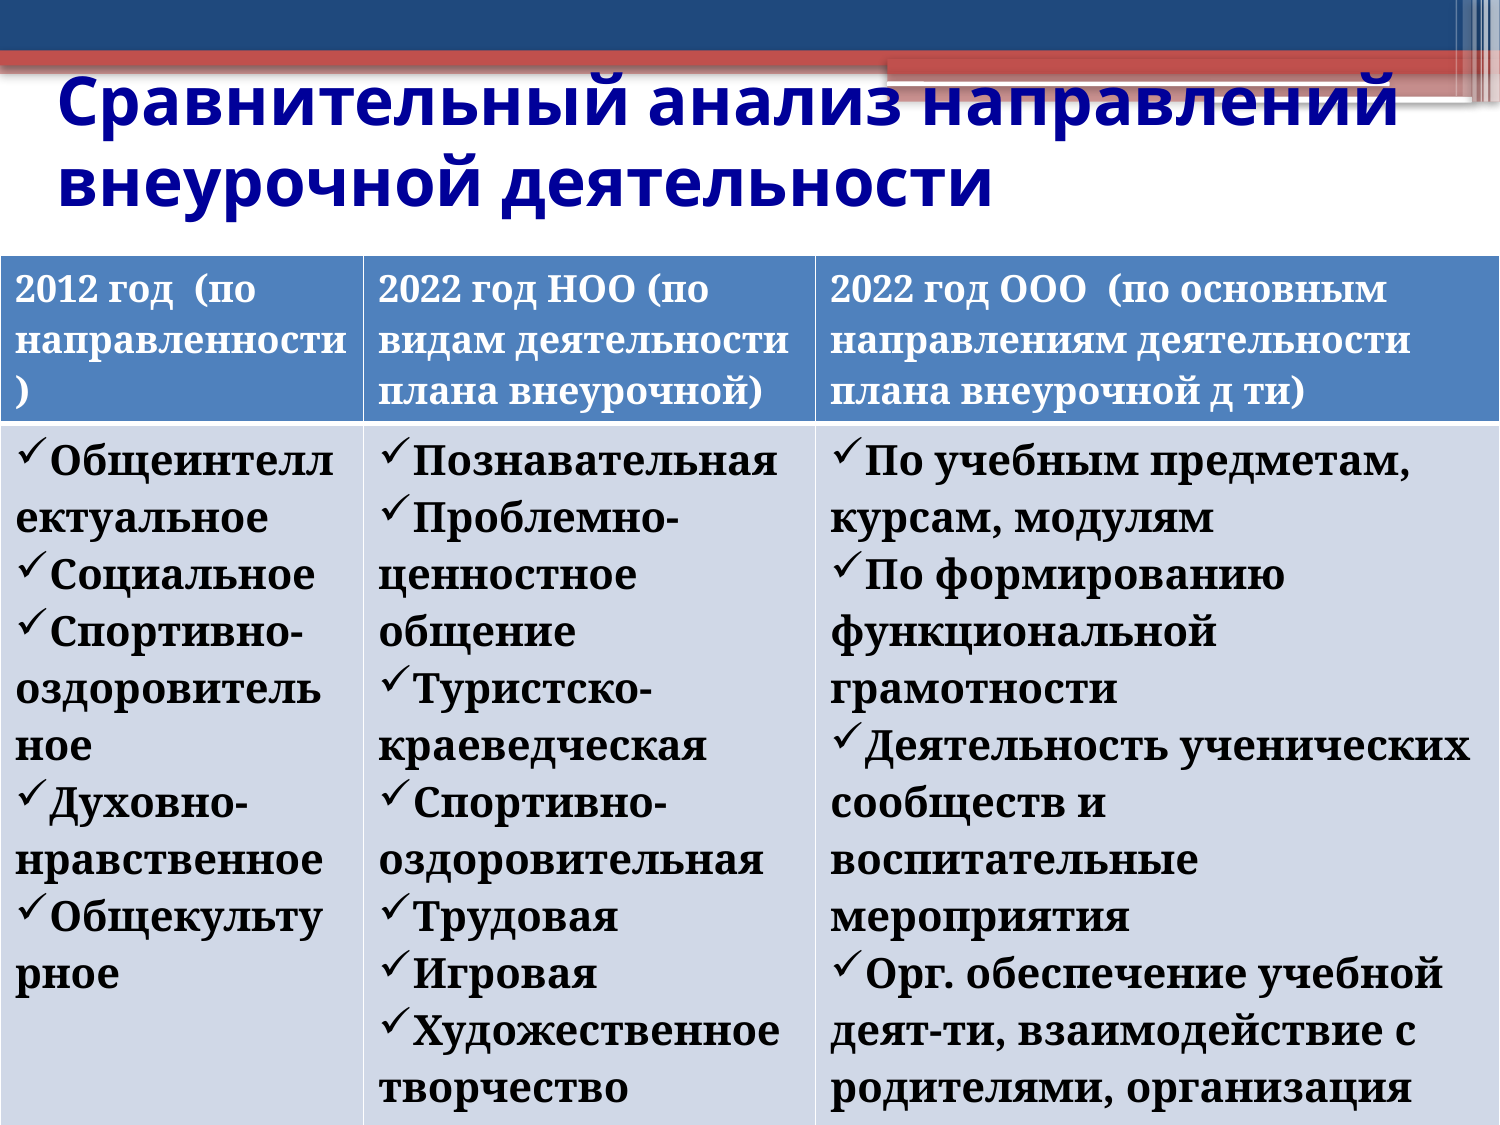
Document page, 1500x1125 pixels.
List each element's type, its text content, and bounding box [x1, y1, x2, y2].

table_cell Общеинтеллектуальное Социальное Спортивно-оздоровительное Духовно-нравственное Общекультурное [1, 426, 363, 1125]
table_header 2022 год НОО (по видам деятельности плана внеурочной) [364, 256, 815, 421]
table_cell Познавательная Проблемно-ценностное общение Туристско-краеведческая Спортивно-оздоровительная Трудовая Игровая Художественное творчество [364, 426, 815, 1125]
table_cell По учебным предметам, курсам, модулям По формированию функциональной грамотности Деятельность ученических сообществ и воспитательные мероприятия Орг. обеспечение учебной деят-ти, взаимодействие с родителями, организация пед. поддержки [816, 426, 1499, 1125]
title Сравнительный анализ направлений внеурочной деятельности [41, 45, 1447, 233]
table_header 2012 год (по направленности) [1, 256, 363, 421]
table_header 2022 год ООО (по основным направлениям деятельности плана внеурочной д ти) [816, 256, 1499, 421]
